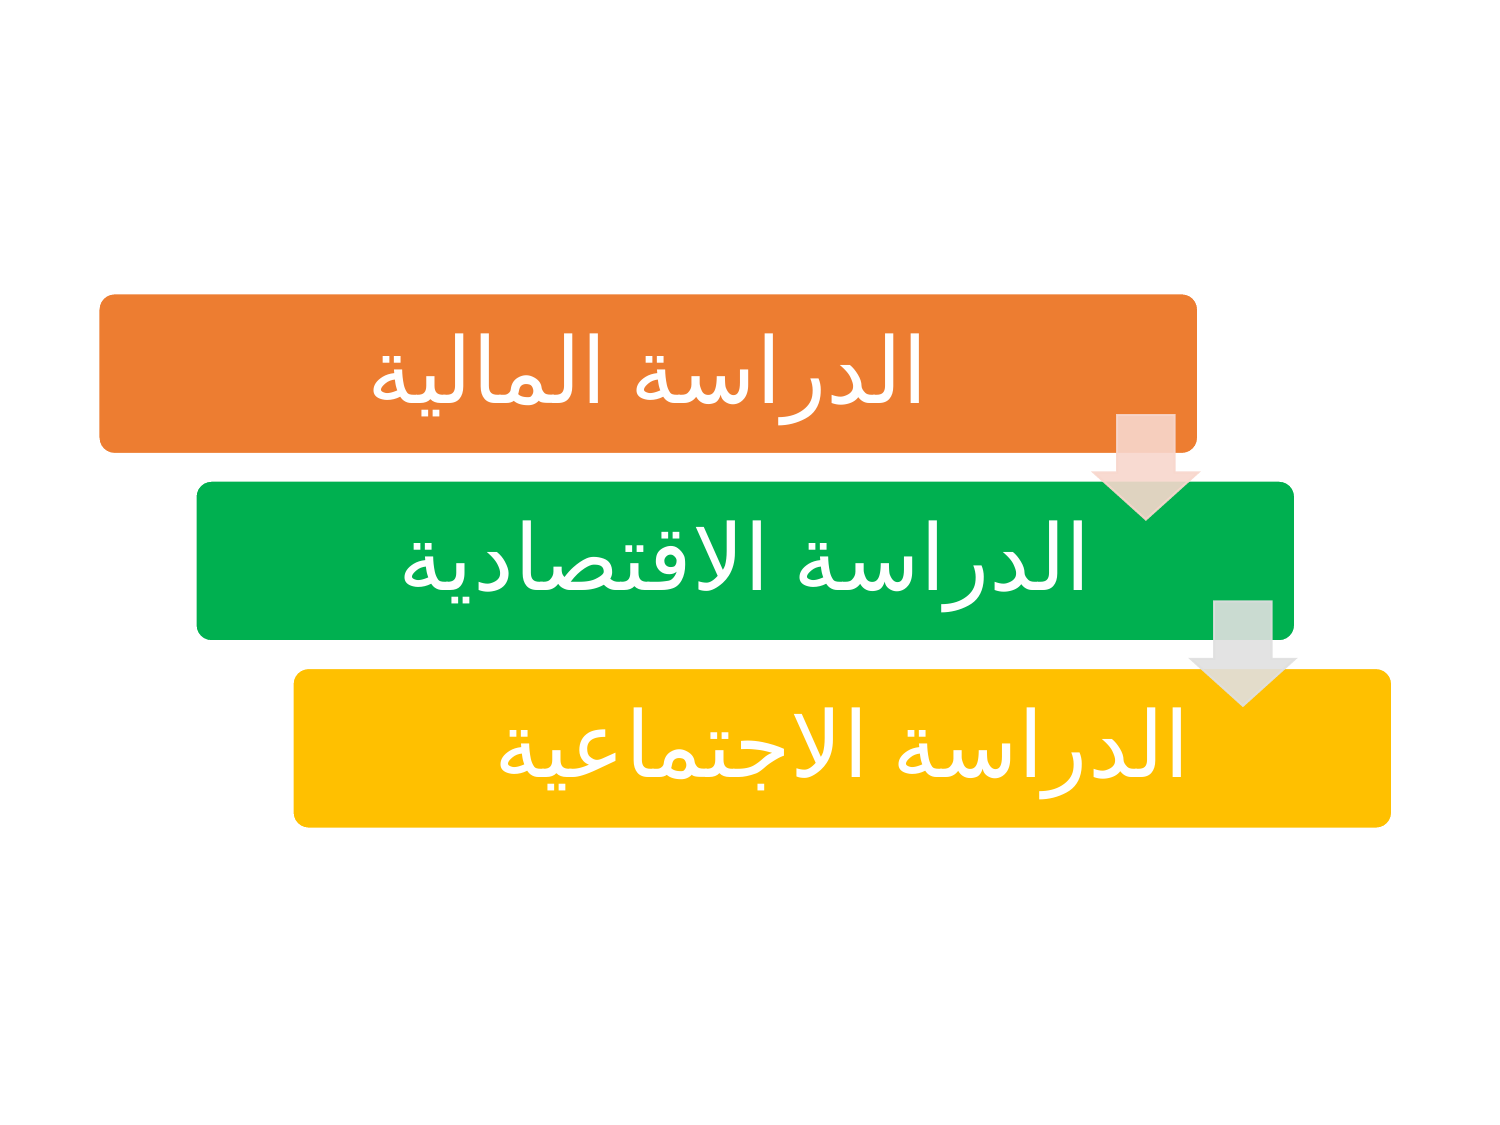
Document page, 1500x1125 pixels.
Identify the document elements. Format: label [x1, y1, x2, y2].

list [98, 293, 1393, 829]
